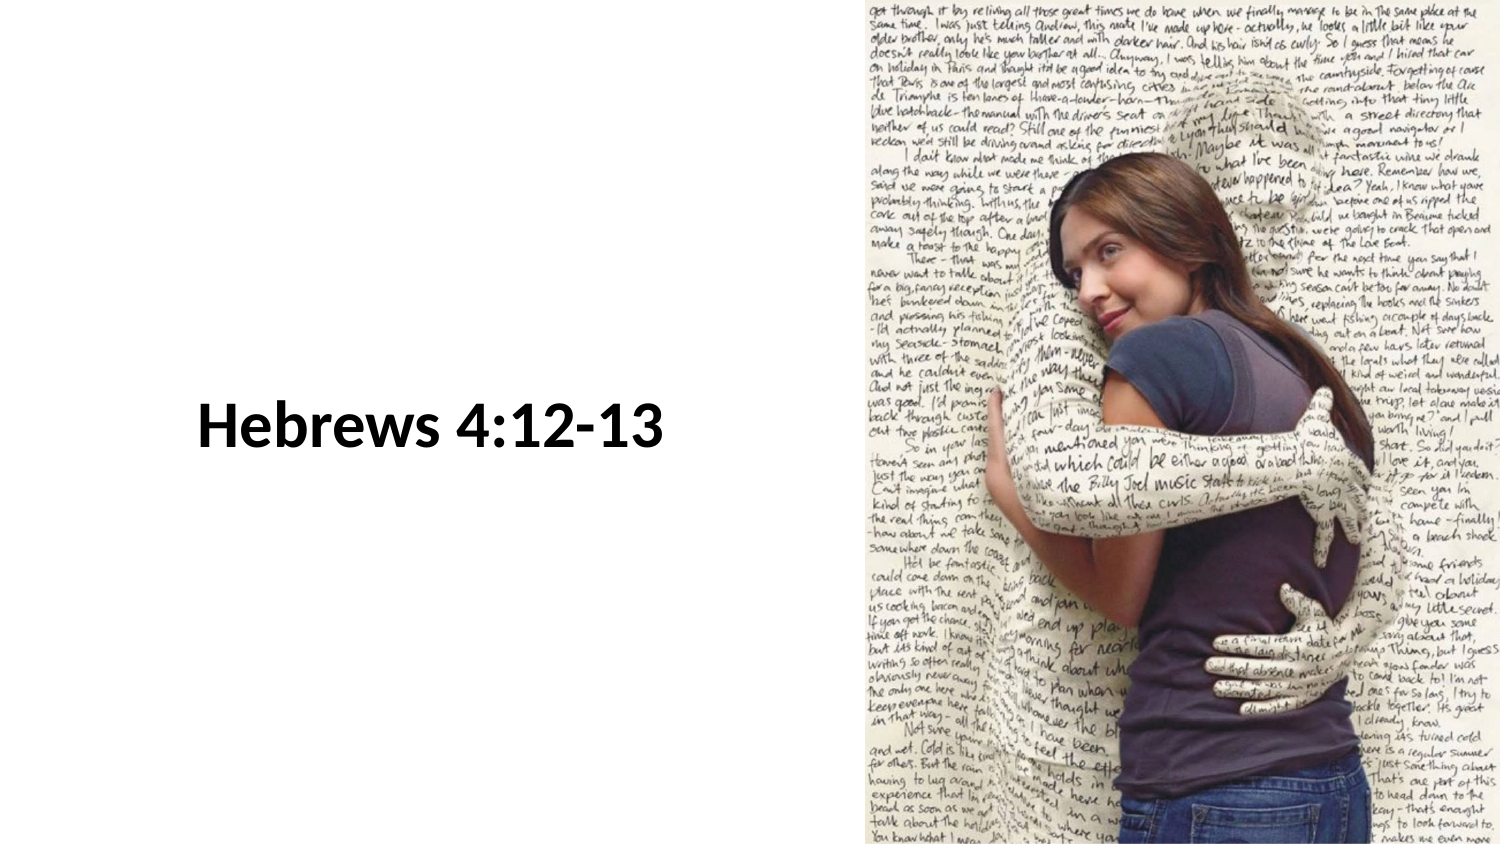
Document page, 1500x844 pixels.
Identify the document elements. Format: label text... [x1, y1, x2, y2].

text_box Hebrews 4:12-13 [17, 373, 845, 469]
picture [864, 0, 1500, 844]
